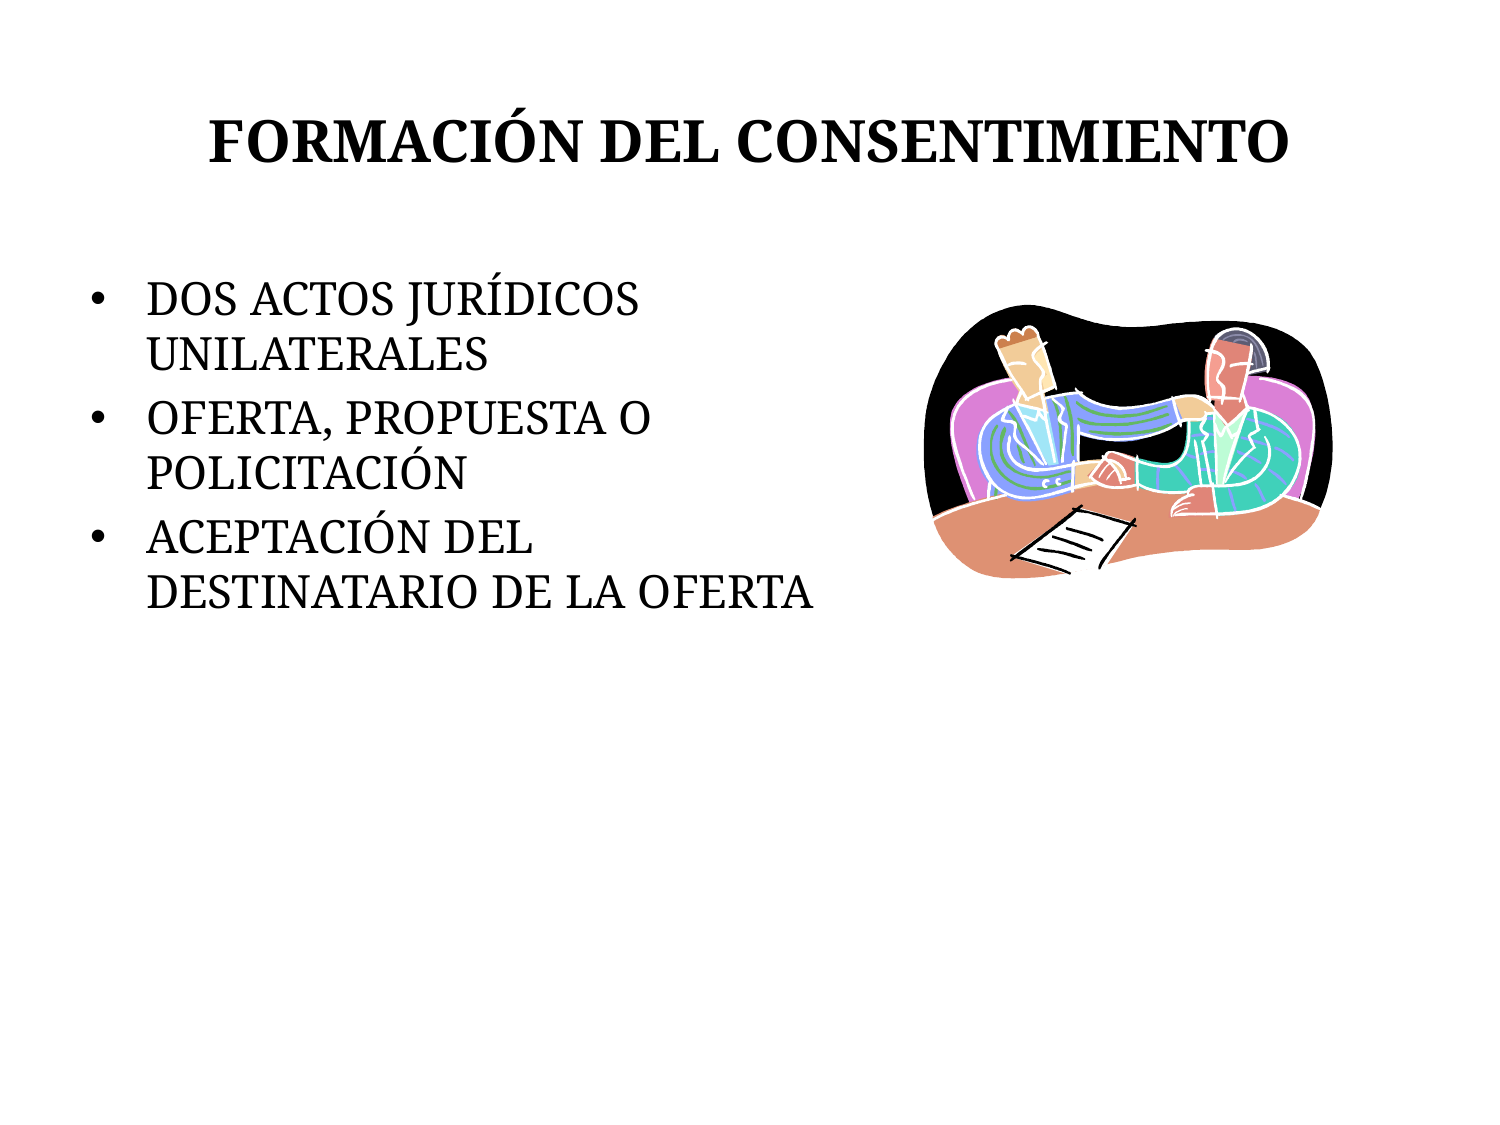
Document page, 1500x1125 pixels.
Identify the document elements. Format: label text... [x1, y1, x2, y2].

picture [918, 299, 1338, 584]
list DOS ACTOS JURÍDICOS UNILATERALES OFERTA, PROPUESTA O POLICITACIÓN ACEPTACIÓN DEL DESTINATARIO DE LA OFERTA [75, 262, 875, 1005]
title FORMACIÓN DEL CONSENTIMIENTO [75, 45, 1425, 233]
